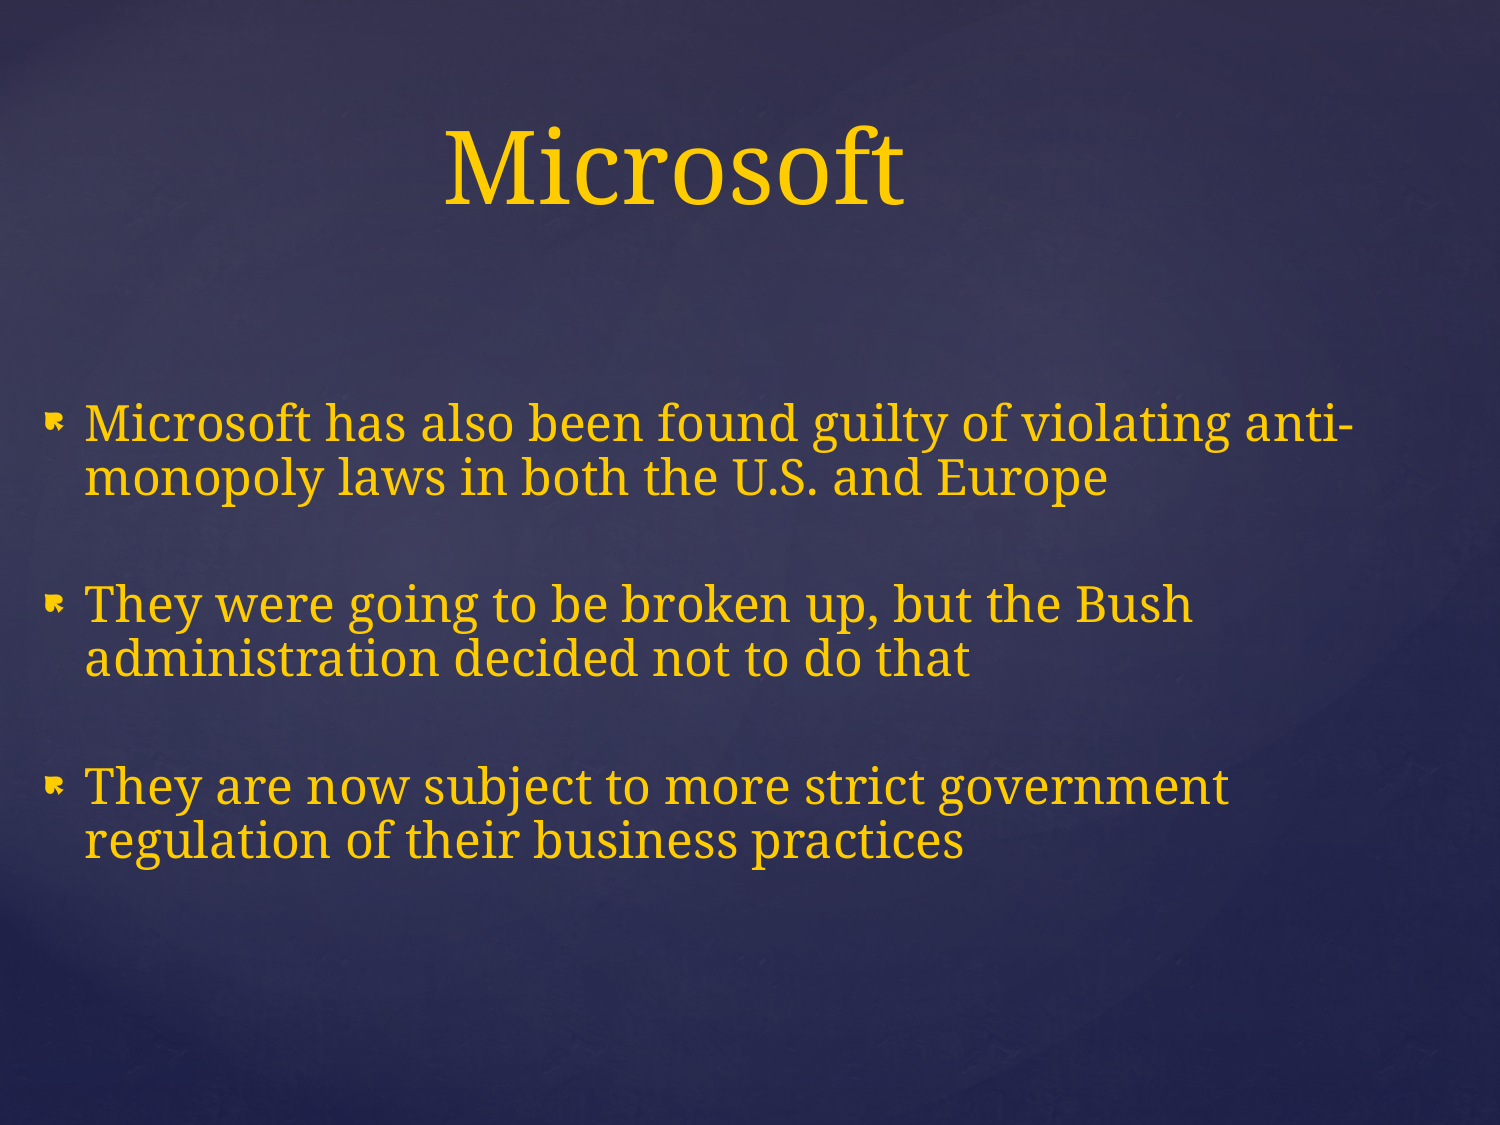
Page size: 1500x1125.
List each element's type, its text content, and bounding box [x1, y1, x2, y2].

list Microsoft has also been found guilty of violating anti-monopoly laws in both the U.S. and Europe They were going to be broken up, but the Bush administration decided not to do that They are now subject to more strict government regulation of their business practices [24, 262, 1472, 1005]
title Microsoft [0, 45, 1350, 233]
